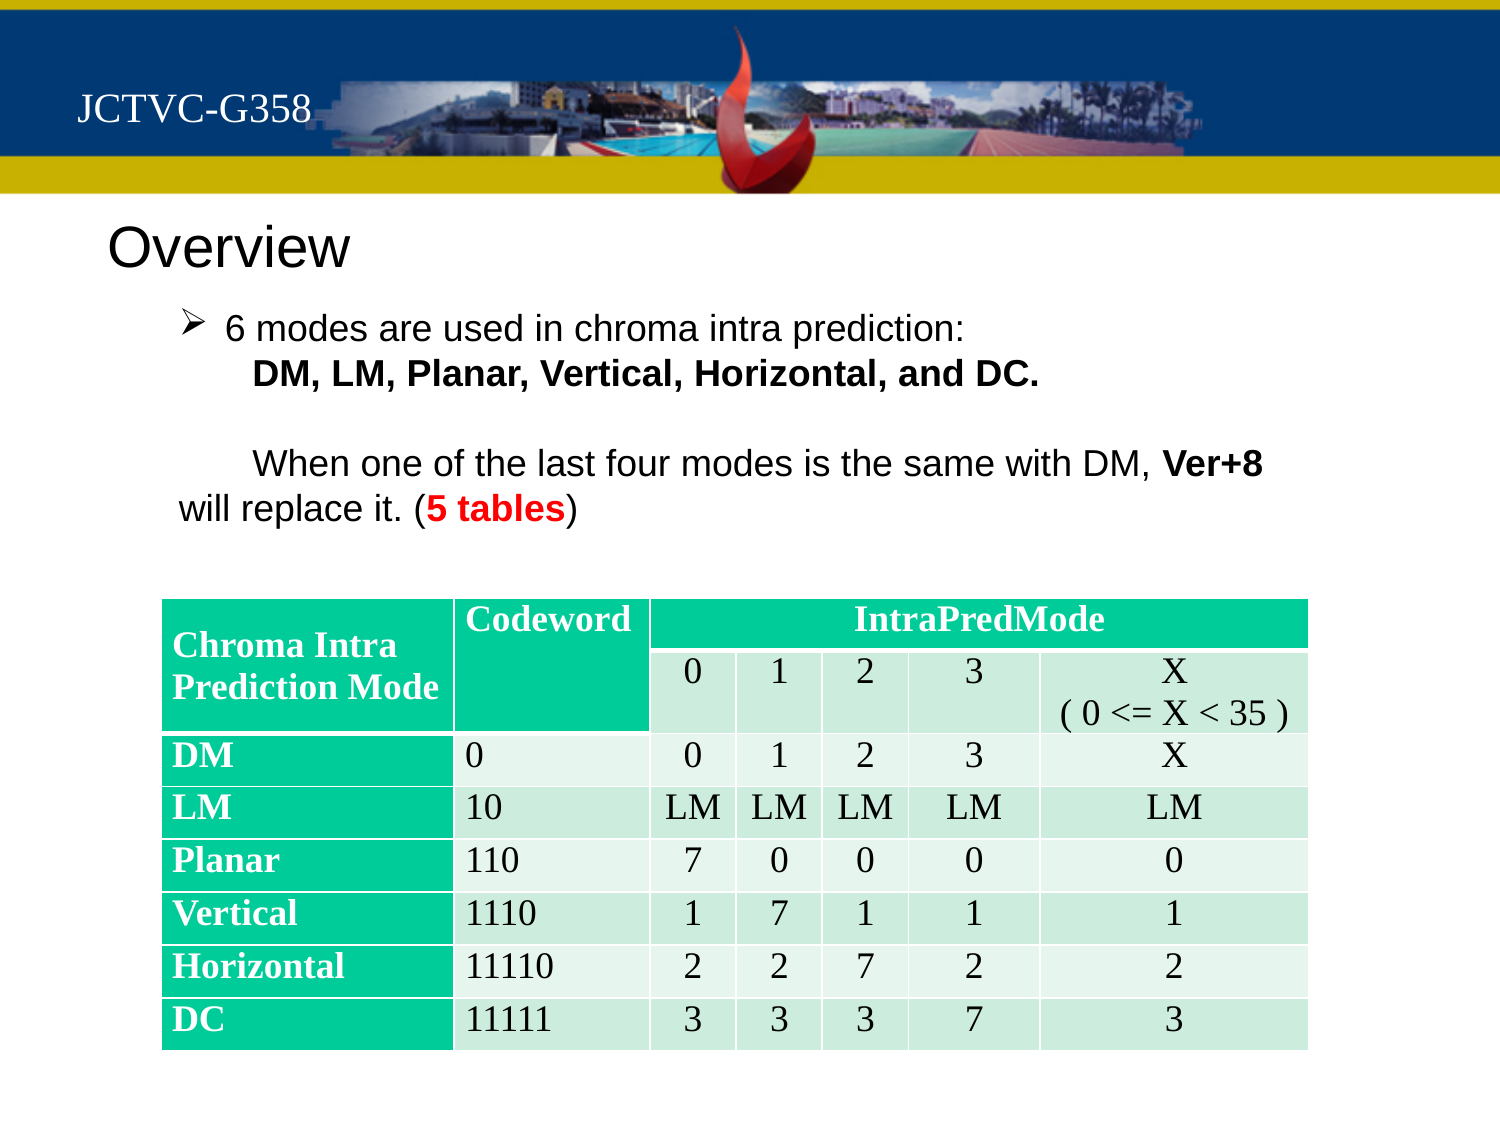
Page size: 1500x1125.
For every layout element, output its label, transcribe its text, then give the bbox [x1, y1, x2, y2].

table_cell LM [162, 787, 453, 838]
table_cell 2 [1041, 946, 1308, 997]
text_box JCTVC-G358 [62, 24, 1500, 188]
table_cell 2 [651, 946, 735, 997]
table_cell X ( 0 <= X < 35 ) [1041, 653, 1308, 733]
table_cell LM [651, 787, 735, 838]
table_cell 1 [823, 893, 908, 944]
table_cell 0 [737, 840, 821, 891]
table_header Codeword [455, 599, 649, 731]
table_cell DC [162, 999, 453, 1050]
table_cell 1 [737, 734, 821, 786]
table_cell 7 [651, 840, 735, 891]
picture [0, 0, 1500, 1125]
table_cell 0 [909, 840, 1039, 891]
table_cell 3 [651, 999, 735, 1050]
table_cell 0 [651, 734, 735, 786]
table_cell 3 [1041, 999, 1308, 1050]
table_cell 0 [651, 653, 735, 733]
table_cell LM [1041, 787, 1308, 838]
table_cell X [1041, 734, 1308, 786]
table_cell Planar [162, 840, 453, 891]
table_cell 110 [455, 840, 649, 891]
table_cell 2 [823, 653, 908, 733]
table_cell 7 [737, 893, 821, 944]
table_cell 11110 [455, 946, 649, 997]
table_header IntraPredMode [651, 599, 1308, 648]
table_cell 7 [823, 946, 908, 997]
table_cell 11111 [455, 999, 649, 1050]
text_box 6 modes are used in chroma intra prediction: DM, LM, Planar, Vertical, Horizontal, and DC. When one of the last four modes is the same with DM, Ver+8 will replace it. (5 tables) [164, 296, 1313, 537]
table_cell 0 [1041, 840, 1308, 891]
table_cell 2 [737, 946, 821, 997]
table_cell 3 [909, 653, 1039, 733]
table_cell 1 [1041, 893, 1308, 944]
table_header Chroma Intra Prediction Mode [162, 599, 453, 731]
table_cell 1 [909, 893, 1039, 944]
table_cell Horizontal [162, 946, 453, 997]
table_cell 1 [651, 893, 735, 944]
table_cell LM [909, 787, 1039, 838]
table_cell 3 [823, 999, 908, 1050]
table_cell 1110 [455, 893, 649, 944]
table_cell LM [737, 787, 821, 838]
table_cell DM [162, 736, 453, 786]
table_cell 1 [737, 653, 821, 733]
table_cell LM [823, 787, 908, 838]
table_cell 2 [823, 734, 908, 786]
table_cell 10 [455, 787, 649, 838]
table_cell 7 [909, 999, 1039, 1050]
table_cell Vertical [162, 893, 453, 944]
table_cell 0 [455, 736, 649, 786]
text_box Overview [0, 202, 459, 287]
table_cell 3 [909, 734, 1039, 786]
table_cell 0 [823, 840, 908, 891]
table_cell 3 [737, 999, 821, 1050]
table_cell 2 [909, 946, 1039, 997]
